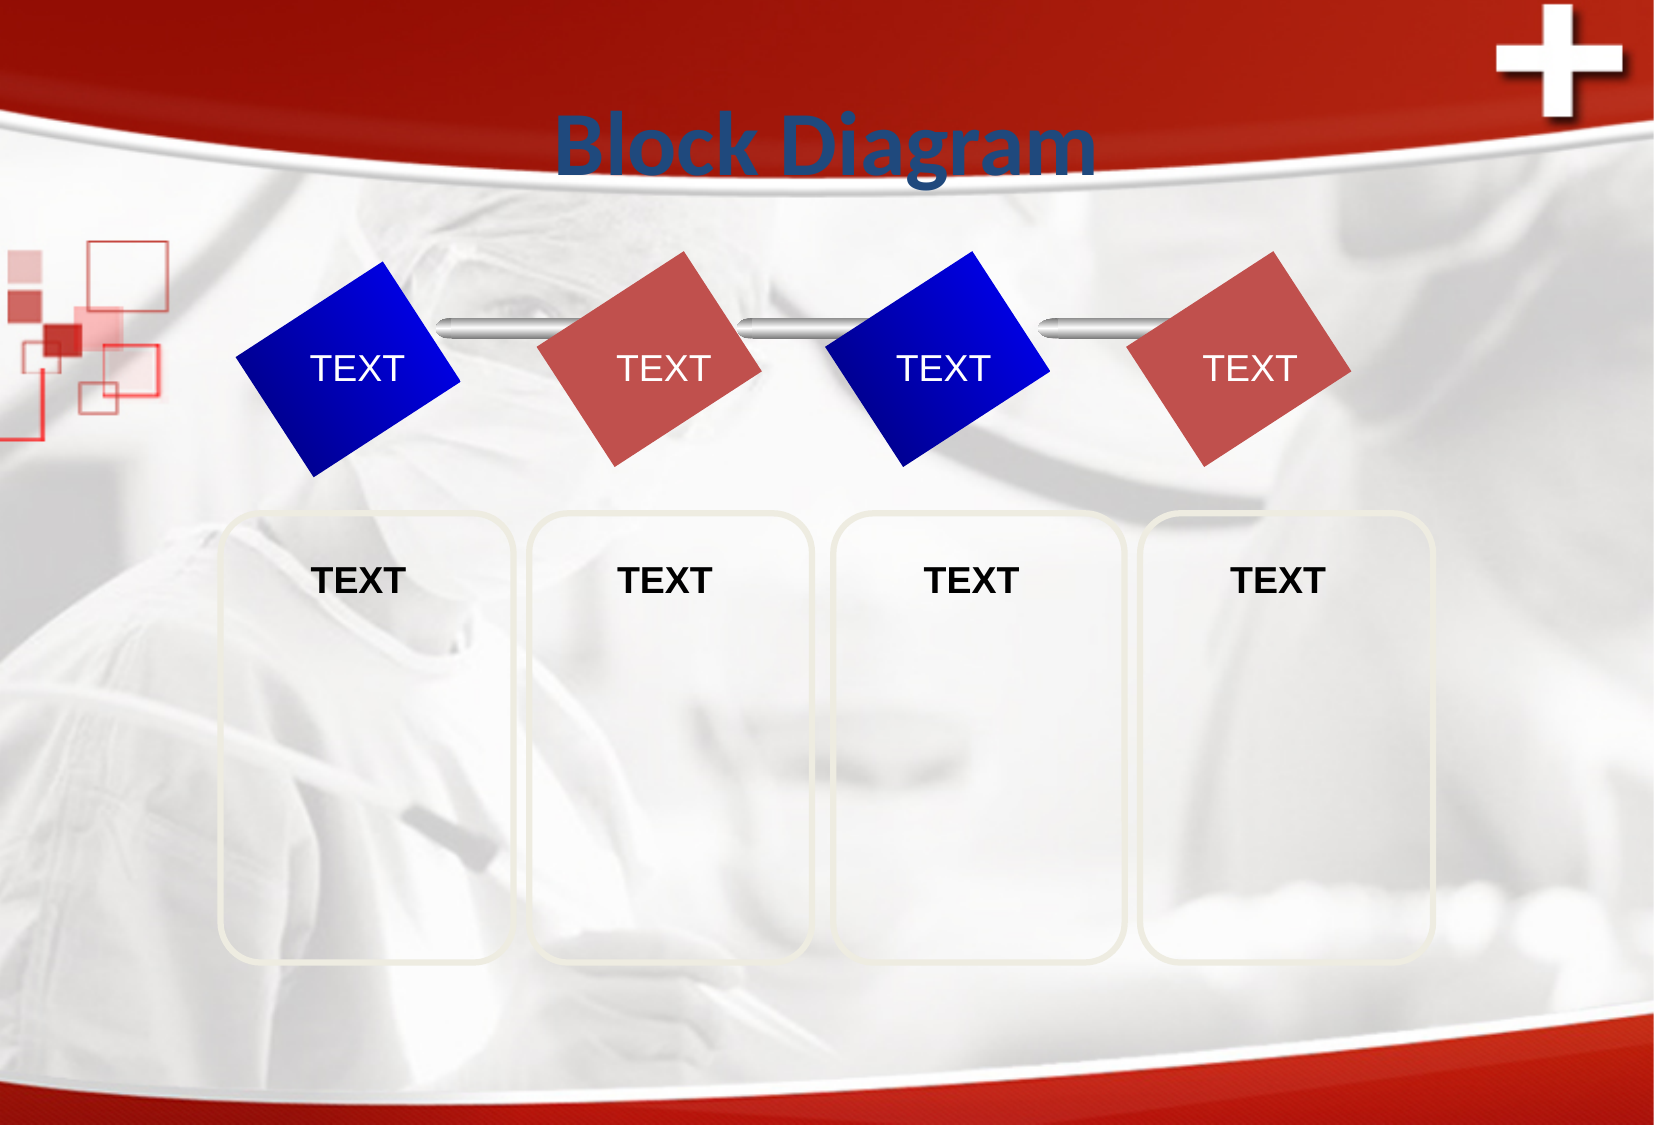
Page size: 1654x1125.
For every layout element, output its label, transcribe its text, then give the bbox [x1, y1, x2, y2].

picture [0, 0, 1654, 1125]
text_box [833, 513, 1125, 963]
text_box TEXT [908, 548, 1035, 609]
text_box TEXT [602, 548, 728, 609]
text_box [529, 513, 813, 963]
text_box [260, 287, 1327, 442]
text_box TEXT [1215, 548, 1342, 609]
text_box [1140, 513, 1434, 963]
text_box [220, 513, 514, 963]
text_box TEXT [295, 548, 422, 609]
title Block Diagram [82, 44, 1572, 233]
